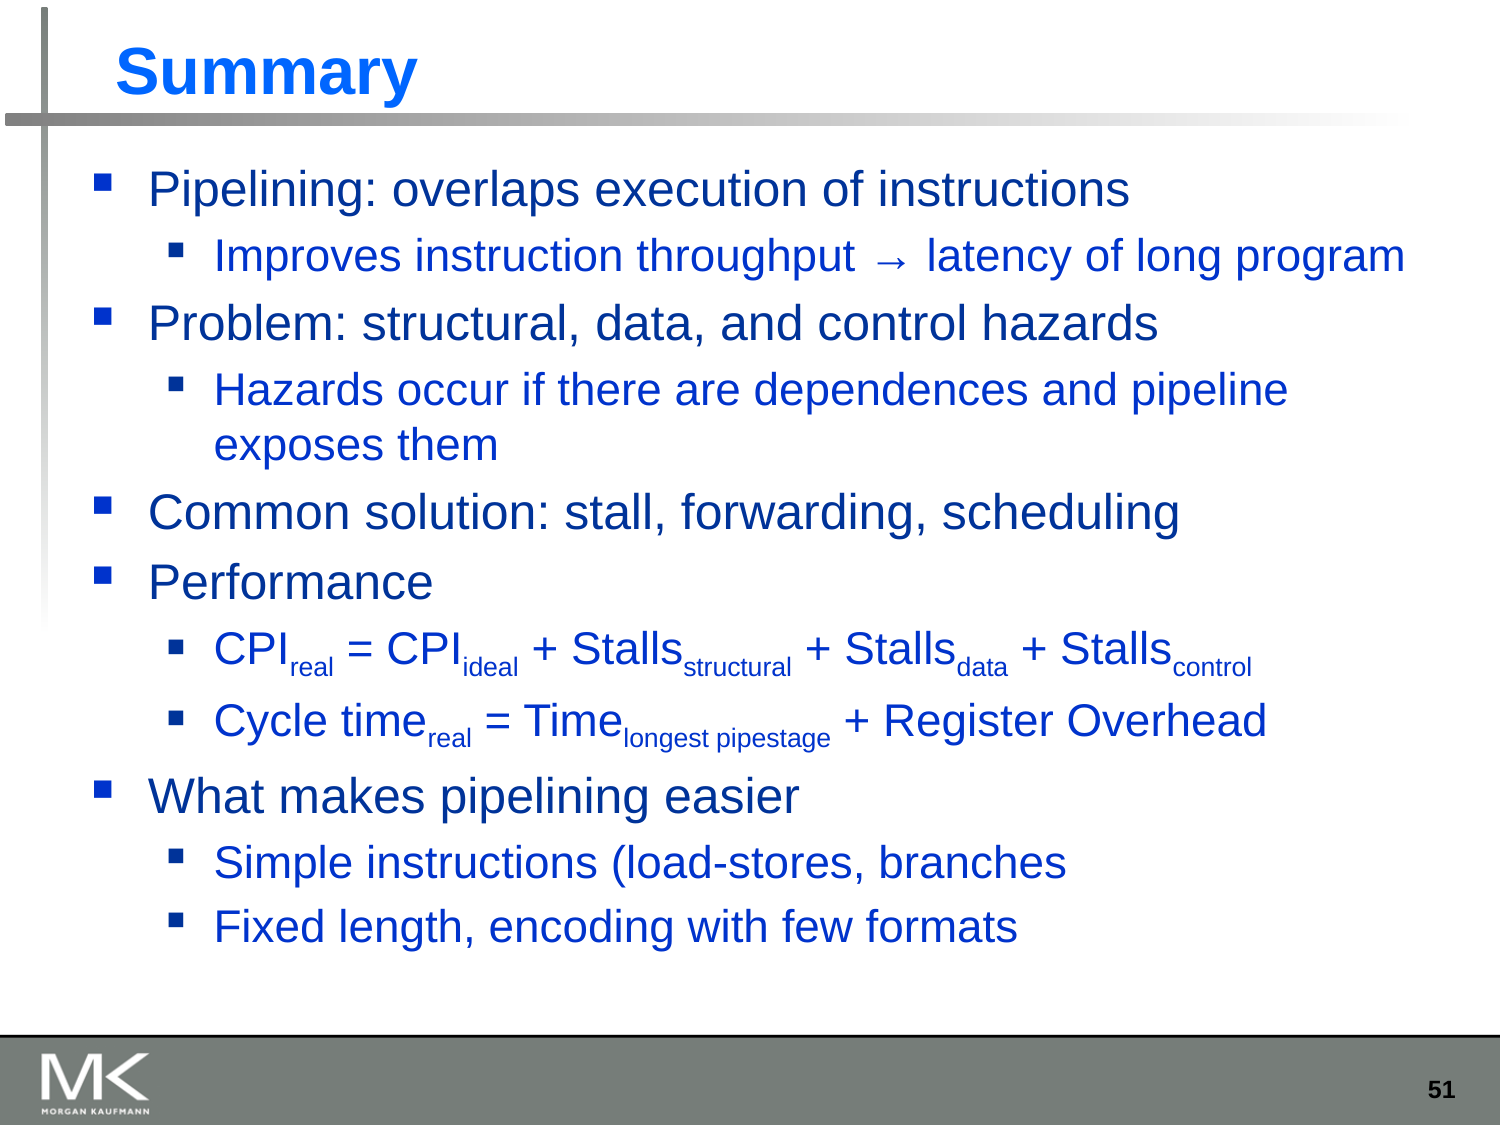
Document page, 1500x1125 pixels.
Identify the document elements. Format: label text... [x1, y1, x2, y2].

picture [29, 1046, 160, 1123]
title Summary [100, 18, 1460, 116]
list Pipelining: overlaps execution of instructions Improves instruction throughput → latency of long program Problem: structural, data, and control hazards Hazards occur if there are dependences and pipeline exposes them Common solution: stall, forwarding, scheduling Performance CPIreal = CPIideal + Stallsstructural + Stallsdata + Stallscontrol Cycle timereal = Timelongest pipestage + Register Overhead What makes pipelining easier Simple instructions (load-stores, branches Fixed length, encoding with few formats [76, 148, 1434, 988]
